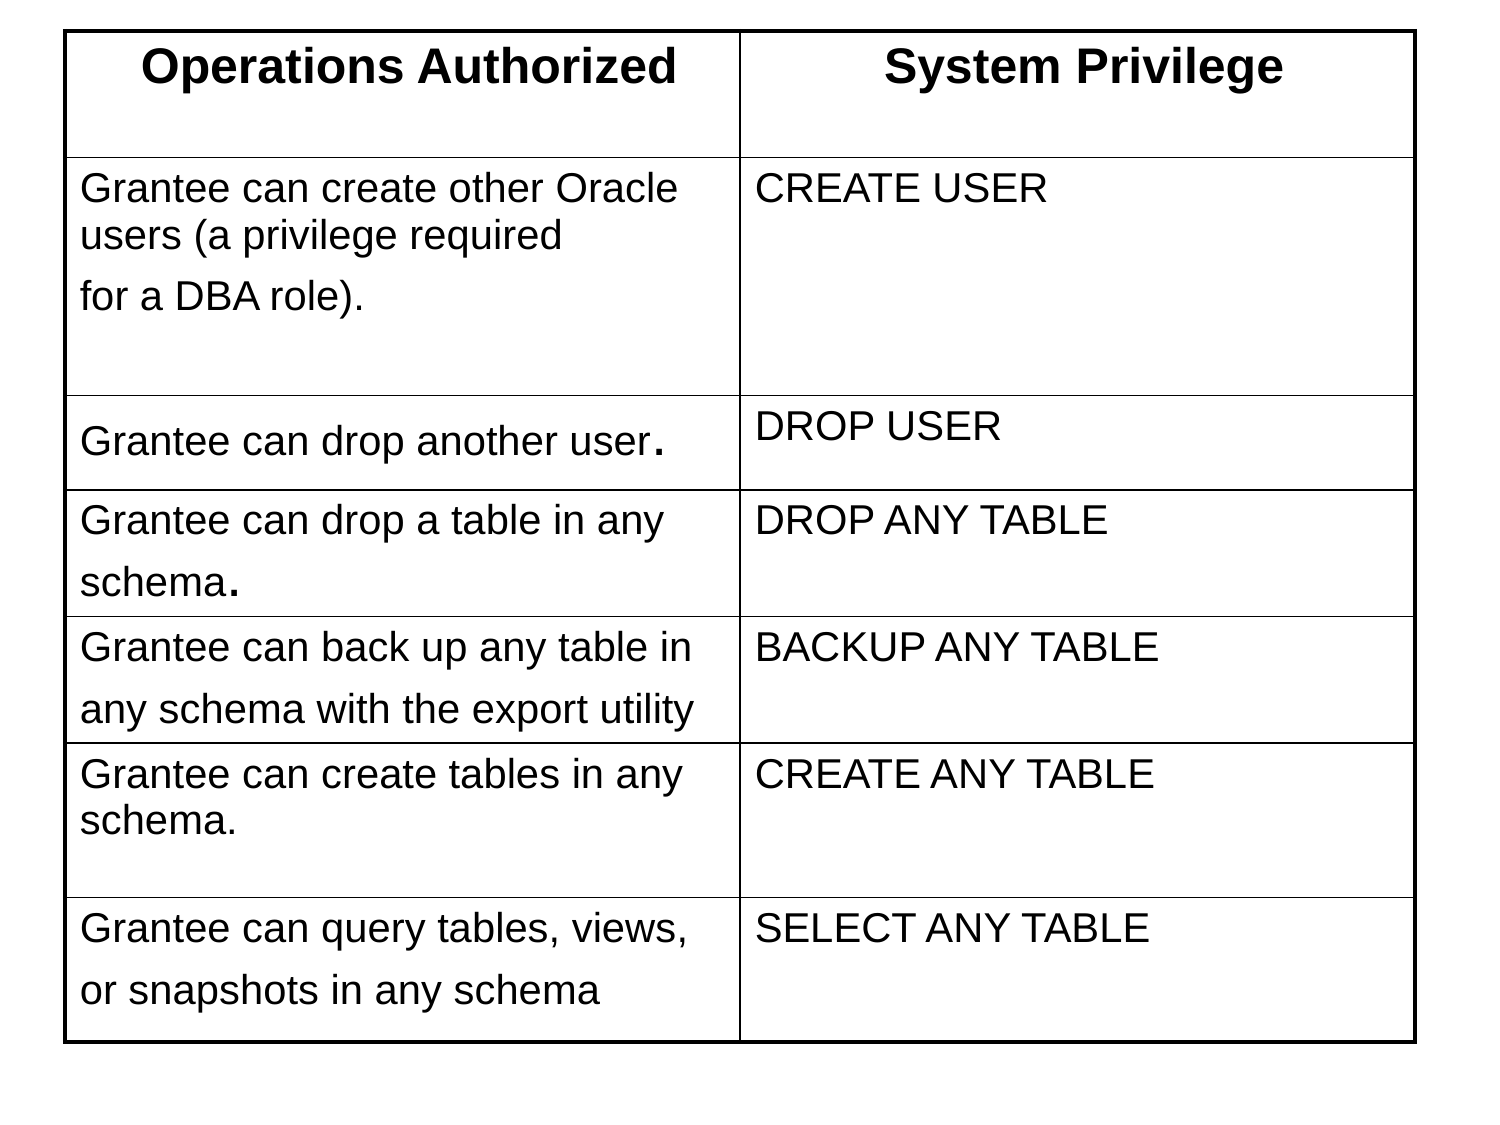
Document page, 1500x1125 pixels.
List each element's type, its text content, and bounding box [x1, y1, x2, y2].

table_header Operations Authorized [67, 33, 739, 157]
table_cell Grantee can drop another user. [67, 396, 739, 489]
table_cell SELECT ANY TABLE [741, 898, 1413, 1040]
table_cell Grantee can drop a table in any schema. [67, 491, 739, 616]
table_cell CREATE USER [741, 158, 1413, 395]
table_cell CREATE ANY TABLE [741, 744, 1413, 897]
table_header System Privilege [741, 33, 1413, 157]
table_cell Grantee can create other Oracle users (a privilege required for a DBA role). [67, 158, 739, 395]
table_cell Grantee can back up any table in any schema with the export utility [67, 617, 739, 742]
table_cell Grantee can create tables in any schema. [67, 744, 739, 897]
table_cell BACKUP ANY TABLE [741, 617, 1413, 742]
table_cell DROP ANY TABLE [741, 491, 1413, 616]
table_cell DROP USER [741, 396, 1413, 489]
table_cell Grantee can query tables, views, or snapshots in any schema [67, 898, 739, 1040]
